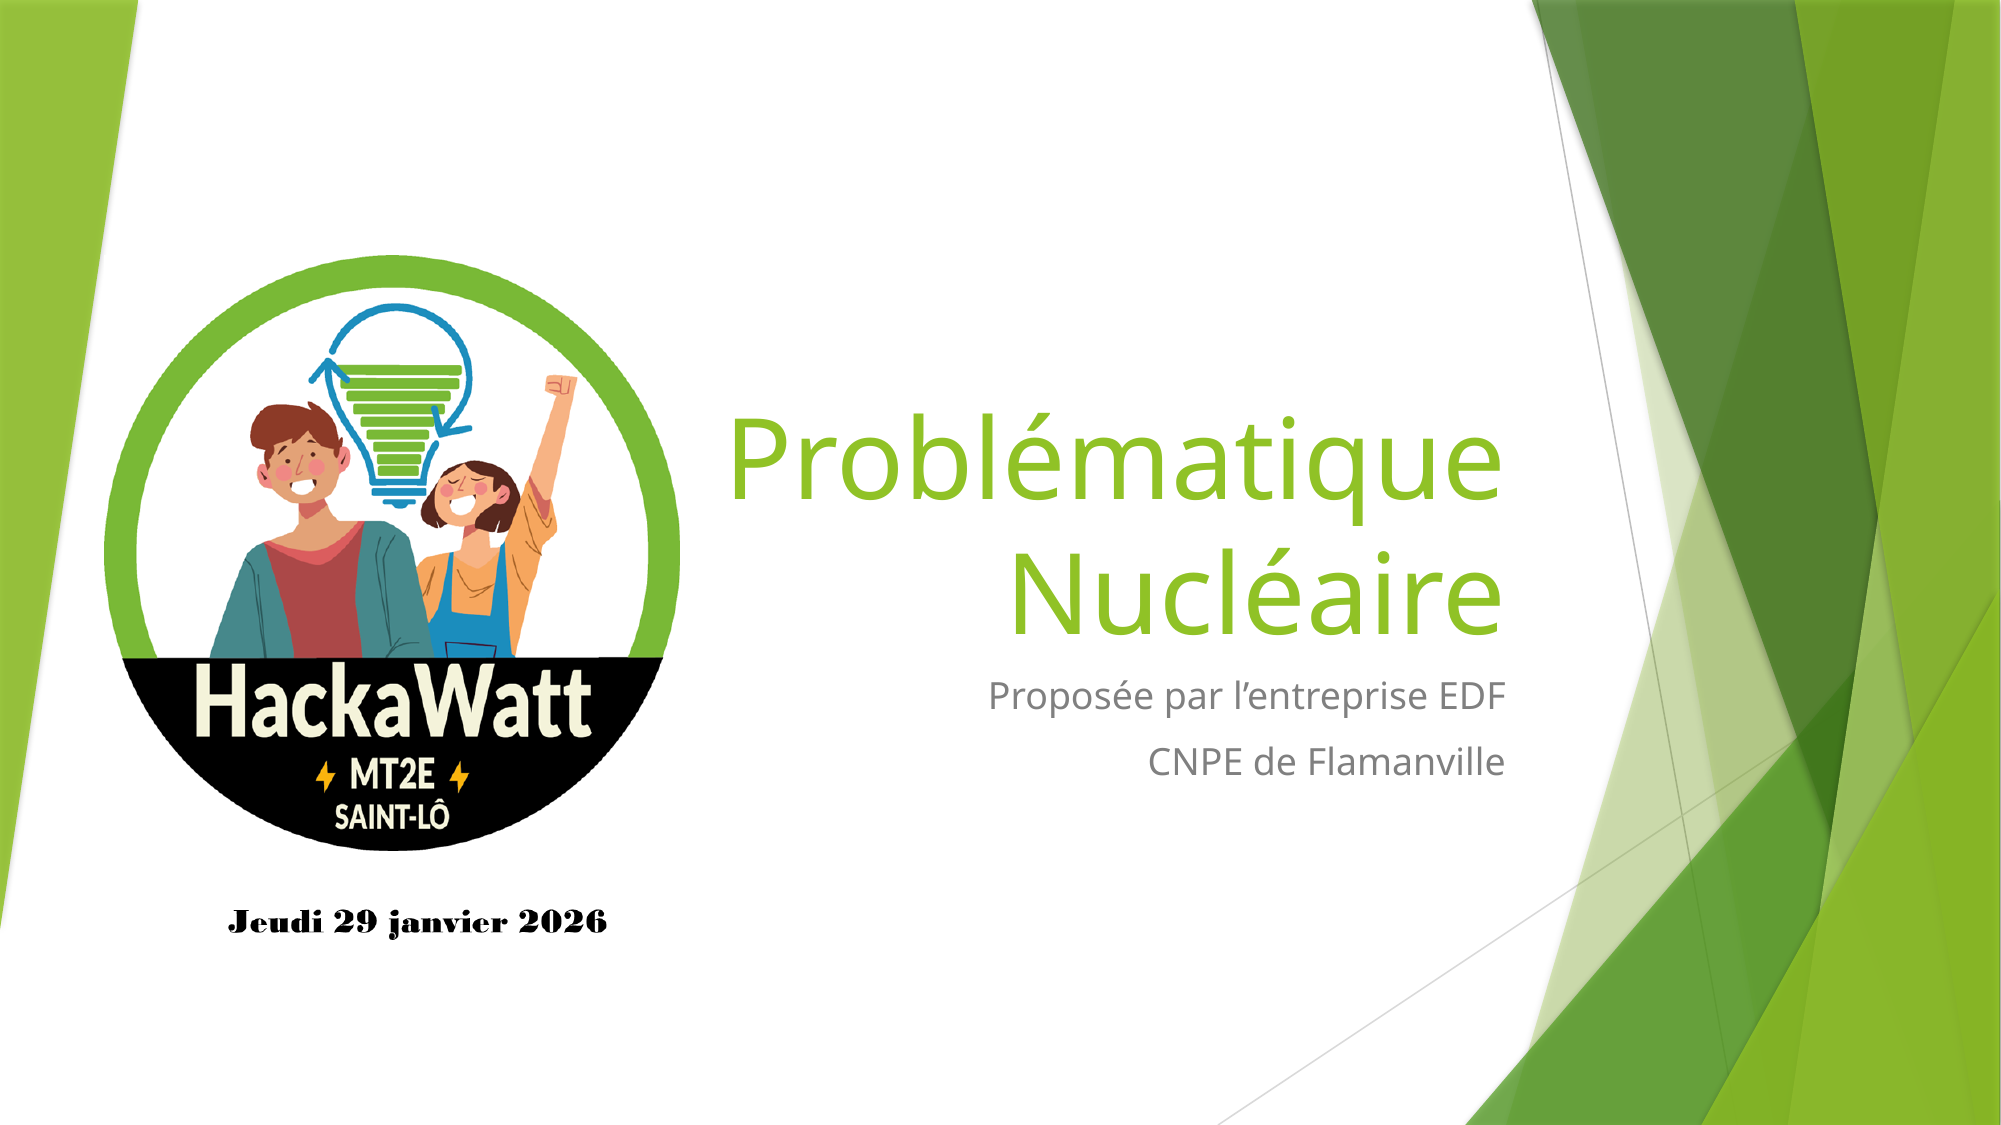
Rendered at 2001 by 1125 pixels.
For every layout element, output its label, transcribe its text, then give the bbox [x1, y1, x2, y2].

title Problématique Nucléaire [685, 394, 1522, 664]
subtitle Proposée par l’entreprise EDF CNPE de Flamanville [685, 664, 1522, 845]
picture [103, 254, 680, 962]
